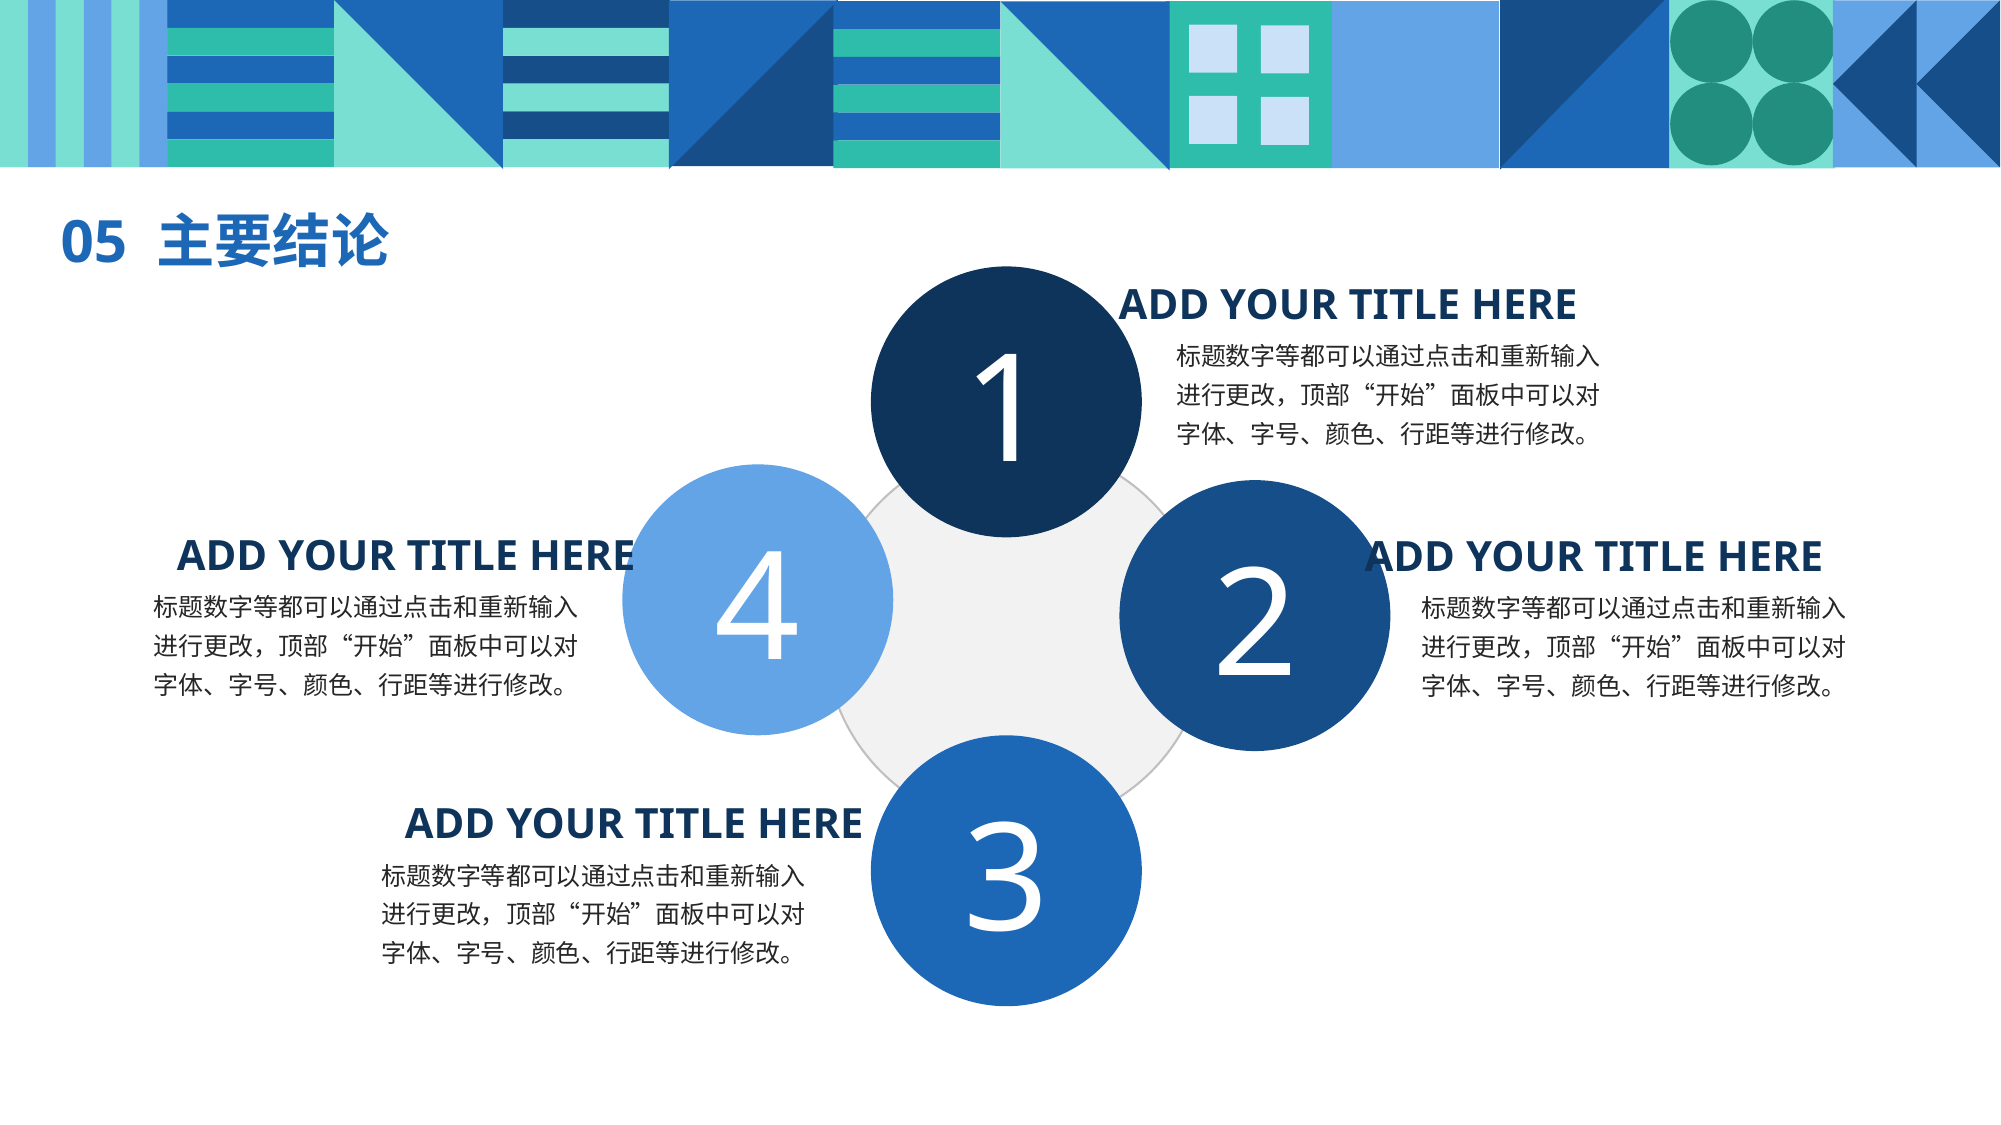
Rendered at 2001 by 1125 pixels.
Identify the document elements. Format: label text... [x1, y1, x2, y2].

list 05 主要结论 [45, 196, 623, 291]
text_box 4 [621, 463, 895, 737]
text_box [357, 764, 821, 977]
text_box 3 [869, 734, 1143, 1008]
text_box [129, 496, 594, 709]
text_box 1 [869, 265, 1143, 539]
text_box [1161, 245, 1629, 458]
text_box [839, 475, 1183, 797]
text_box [1407, 497, 1871, 710]
text_box 2 [1118, 479, 1392, 753]
